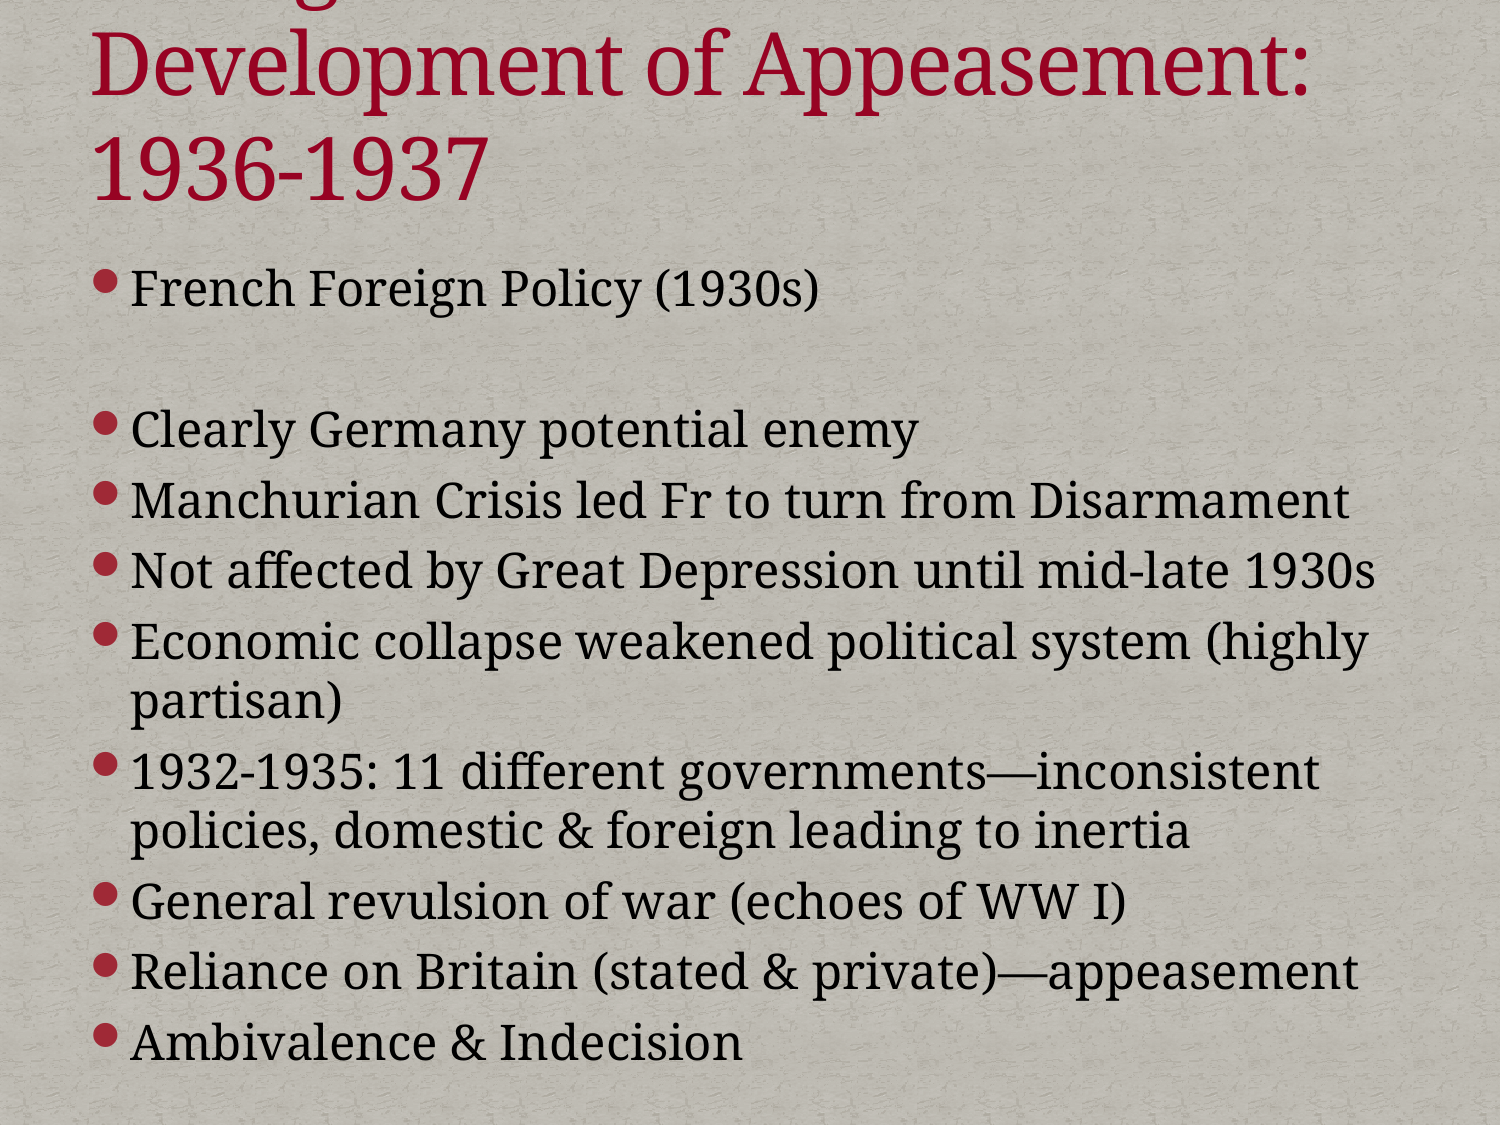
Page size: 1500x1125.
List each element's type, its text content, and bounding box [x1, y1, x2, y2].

title Foreign Policies & the Development of Appeasement: 1936-1937 [74, 0, 1425, 225]
list French Foreign Policy (1930s) Clearly Germany potential enemy Manchurian Crisis led Fr to turn from Disarmament Not affected by Great Depression until mid-late 1930s Economic collapse weakened political system (highly partisan) 1932-1935: 11 different governments—inconsistent policies, domestic & foreign leading to inertia General revulsion of war (echoes of WW I) Reliance on Britain (stated & private)—appeasement Ambivalence & Indecision [75, 249, 1425, 1125]
